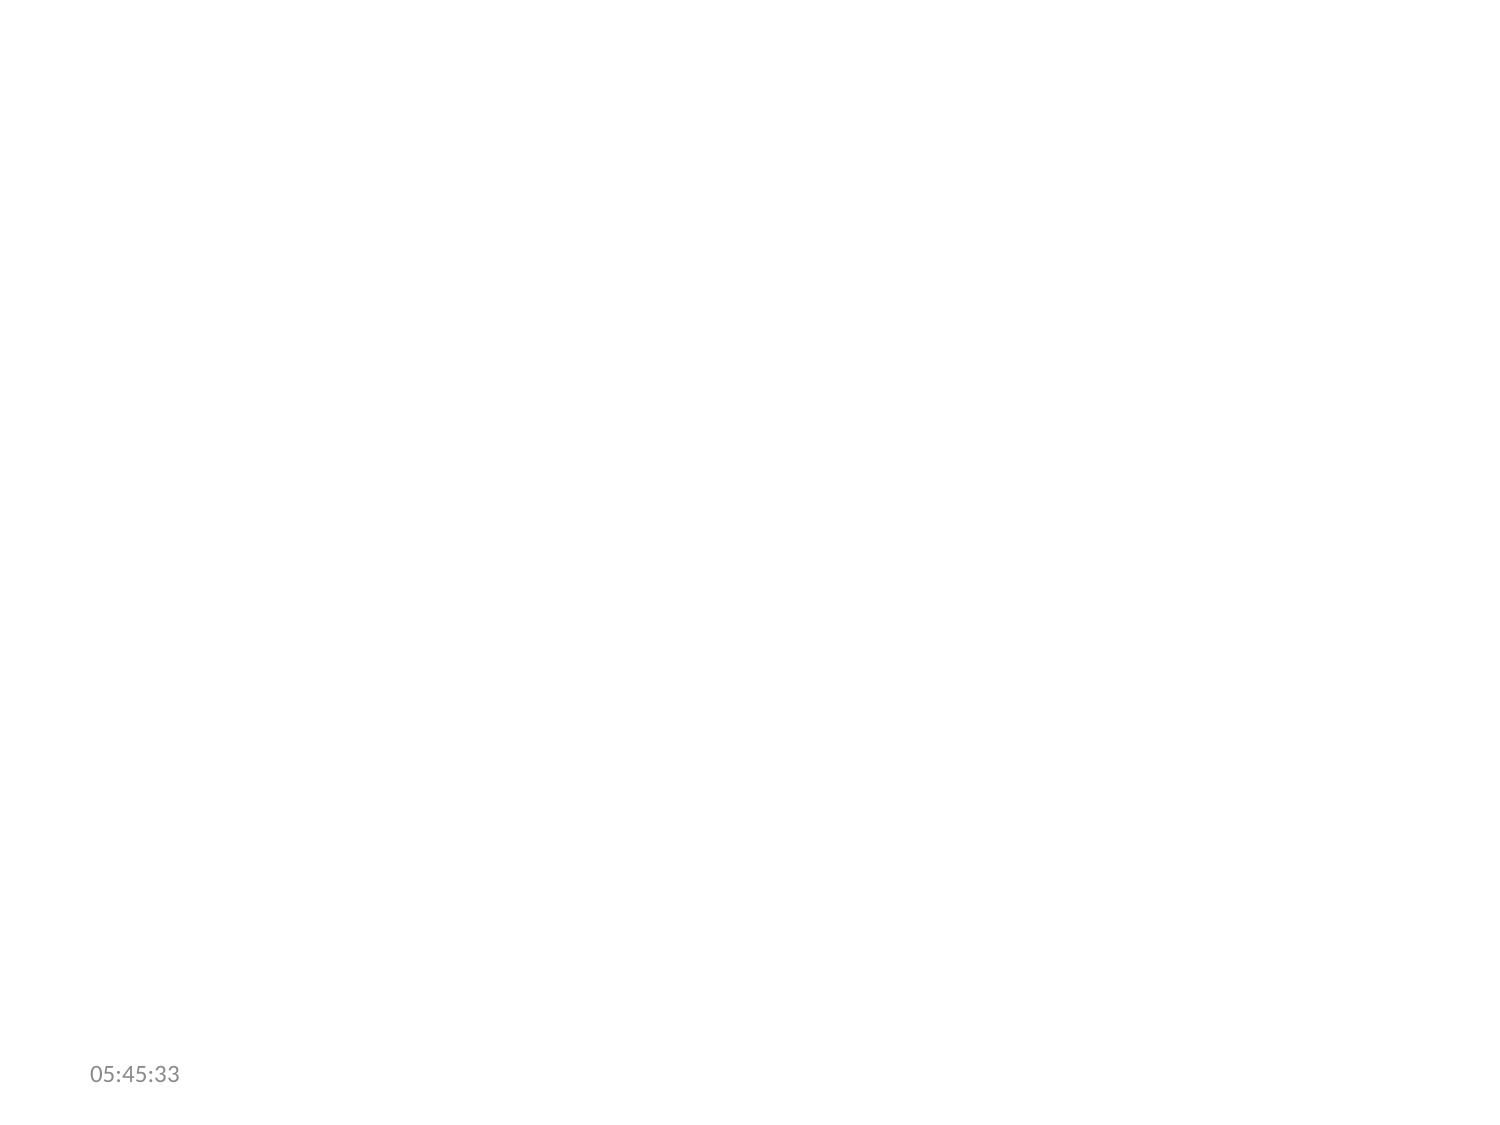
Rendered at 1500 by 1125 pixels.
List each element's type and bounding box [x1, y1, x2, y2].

slide_number [75, 1042, 425, 1103]
